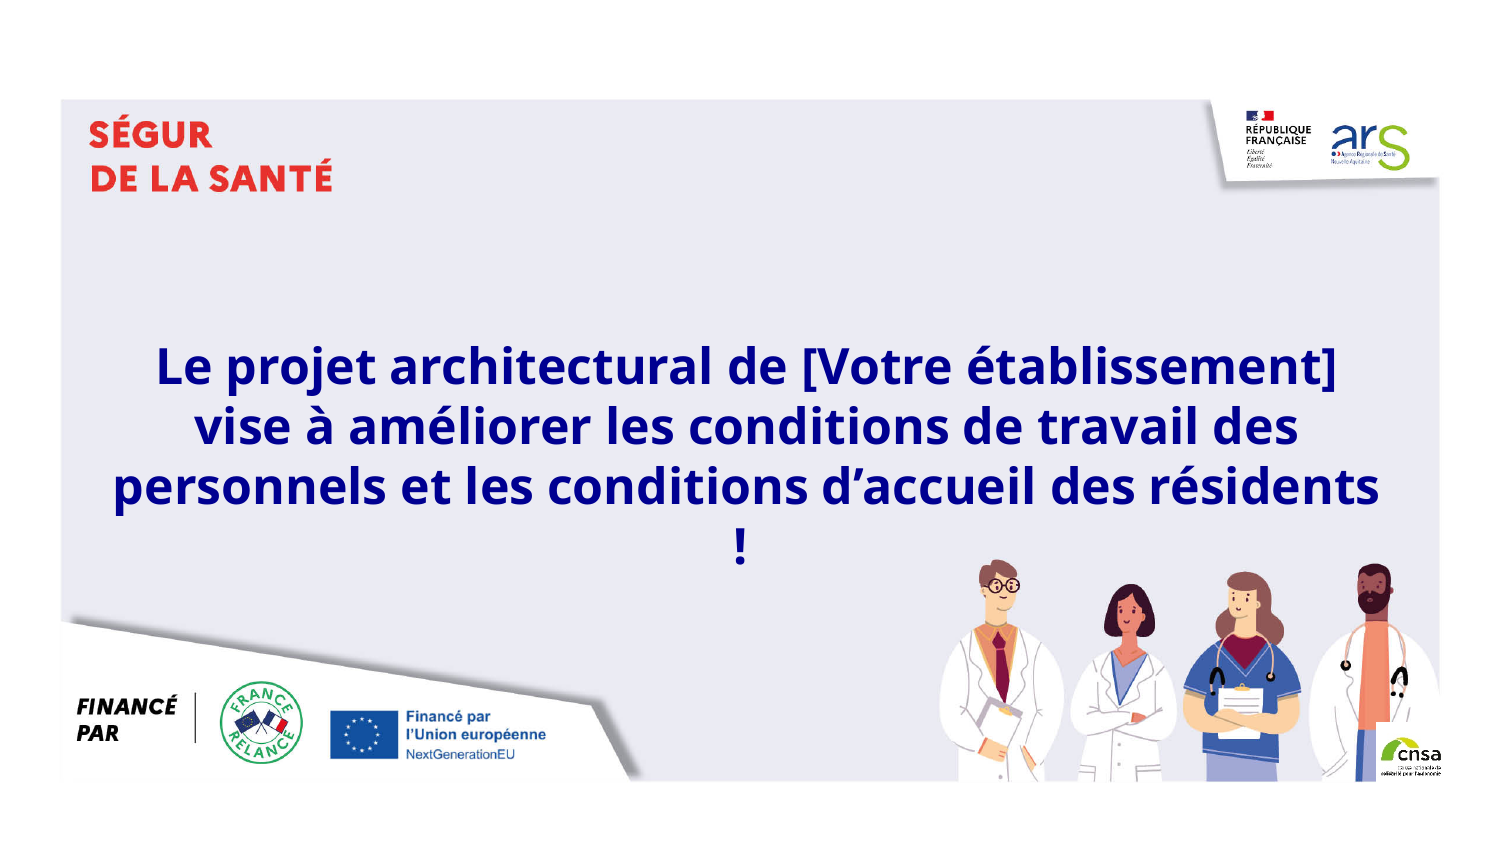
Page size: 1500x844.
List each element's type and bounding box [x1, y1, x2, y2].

picture [17, 55, 1483, 825]
